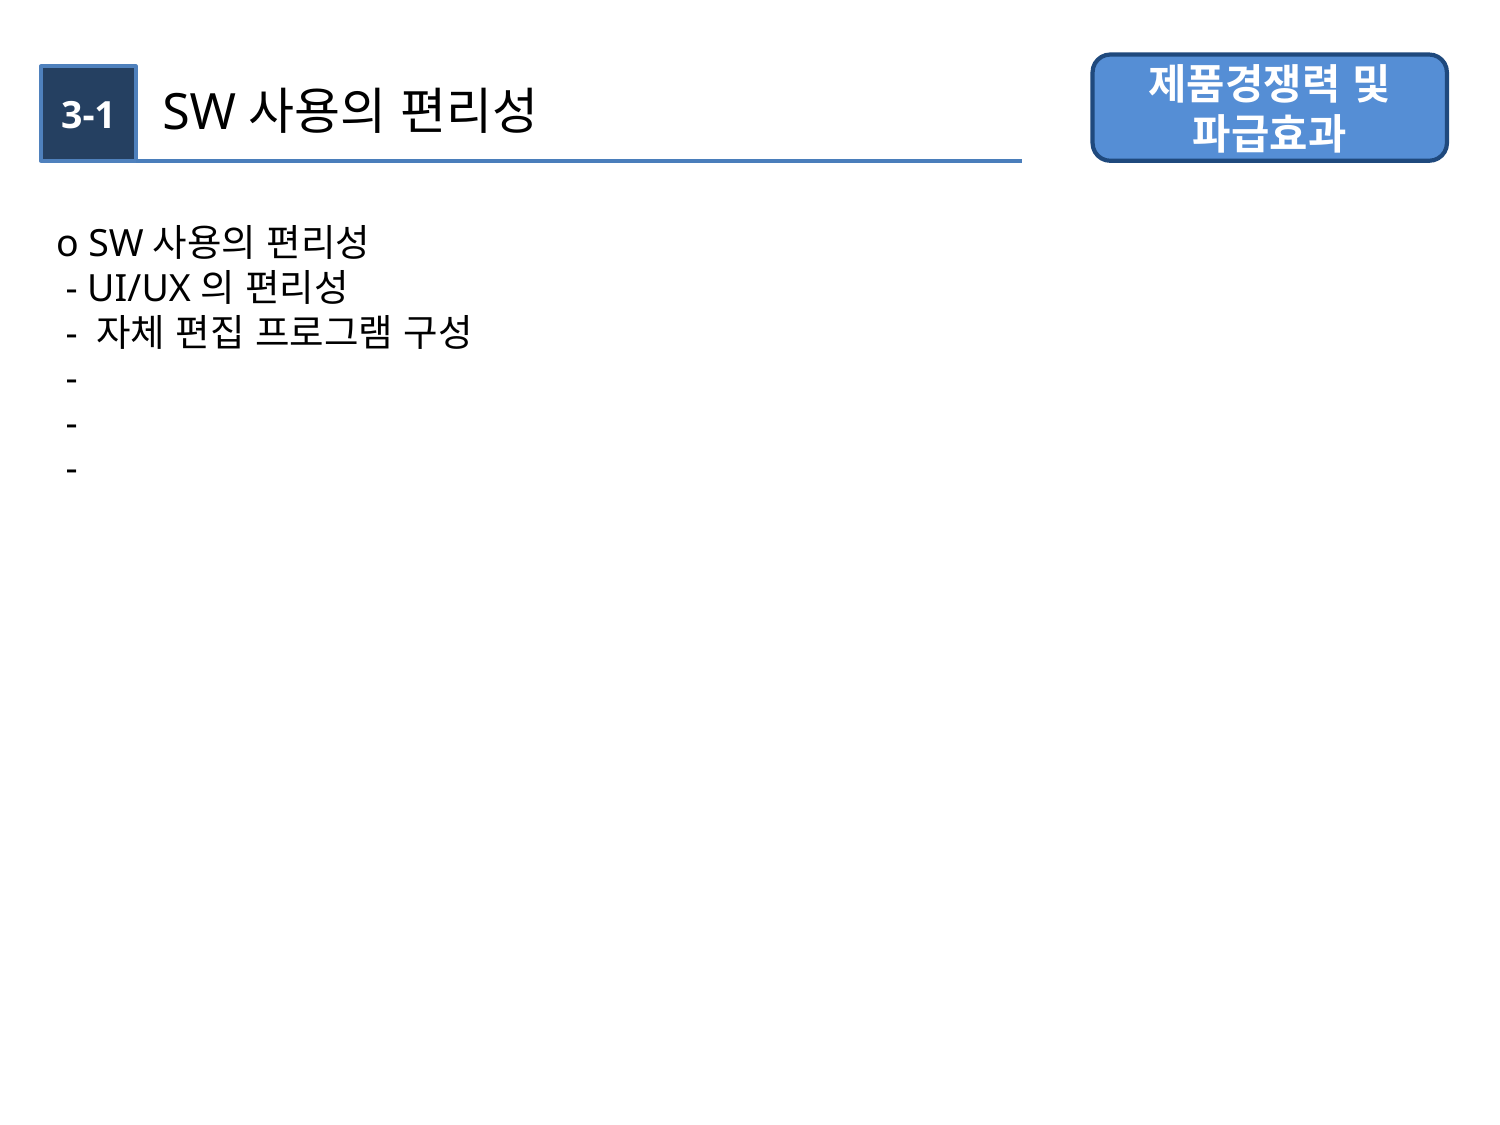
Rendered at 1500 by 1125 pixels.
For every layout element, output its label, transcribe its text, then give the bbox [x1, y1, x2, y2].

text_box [40, 66, 1022, 162]
text_box 제품경쟁력 및 파급효과 [1090, 52, 1450, 163]
text_box o SW사용의 편리성 - UI/UX의 편리성 - 자체 편집 프로그램 구성 - - - [41, 211, 1353, 497]
